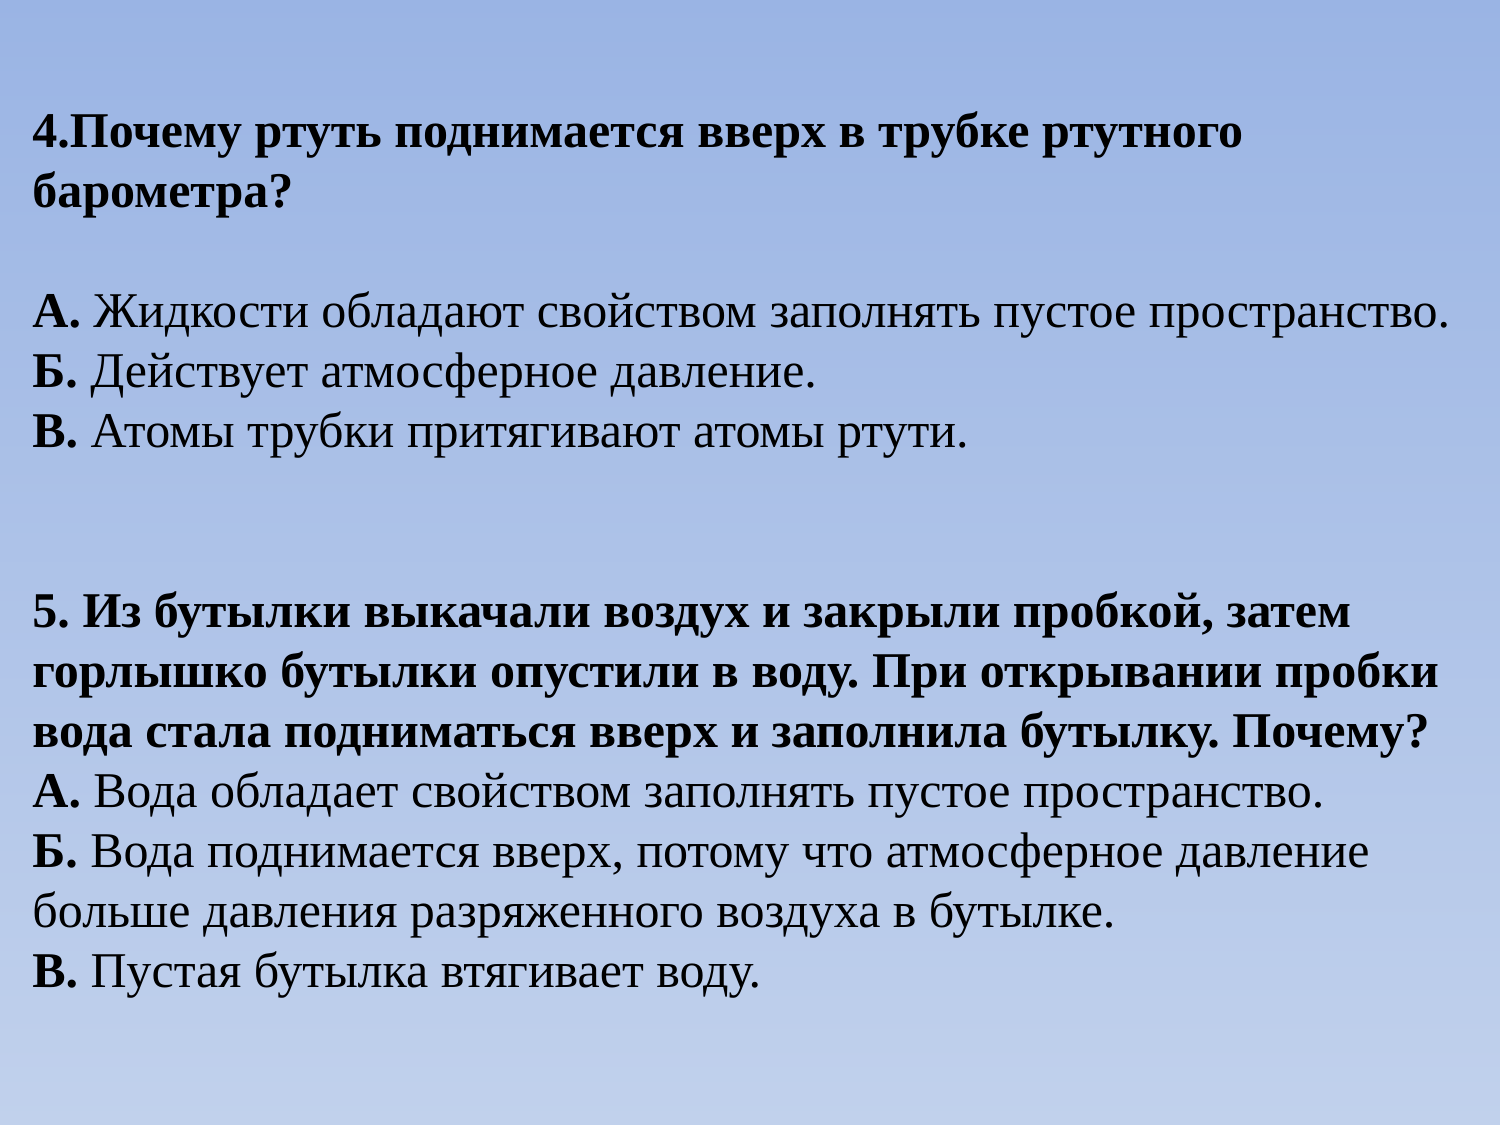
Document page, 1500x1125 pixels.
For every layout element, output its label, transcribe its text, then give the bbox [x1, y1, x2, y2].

text_box 4.Почему ртуть поднимается вверх в трубке ртутного барометра? А. Жидкости обладают свойством заполнять пустое пространство. Б. Действует атмосферное давление. В. Атомы трубки притягивают атомы ртути. 5. Из бутылки выкачали воздух и закрыли пробкой, затем горлышко бутылки опустили в воду. При открывании пробки вода стала подниматься вверх и заполнила бутылку. Почему? А. Вода обладает свойством заполнять пустое пространство. Б. Вода поднимается вверх, потому что атмосферное давление больше давления разряженного воздуха в бутылке. В. Пустая бутылка втягивает воду. [17, 89, 1500, 1005]
